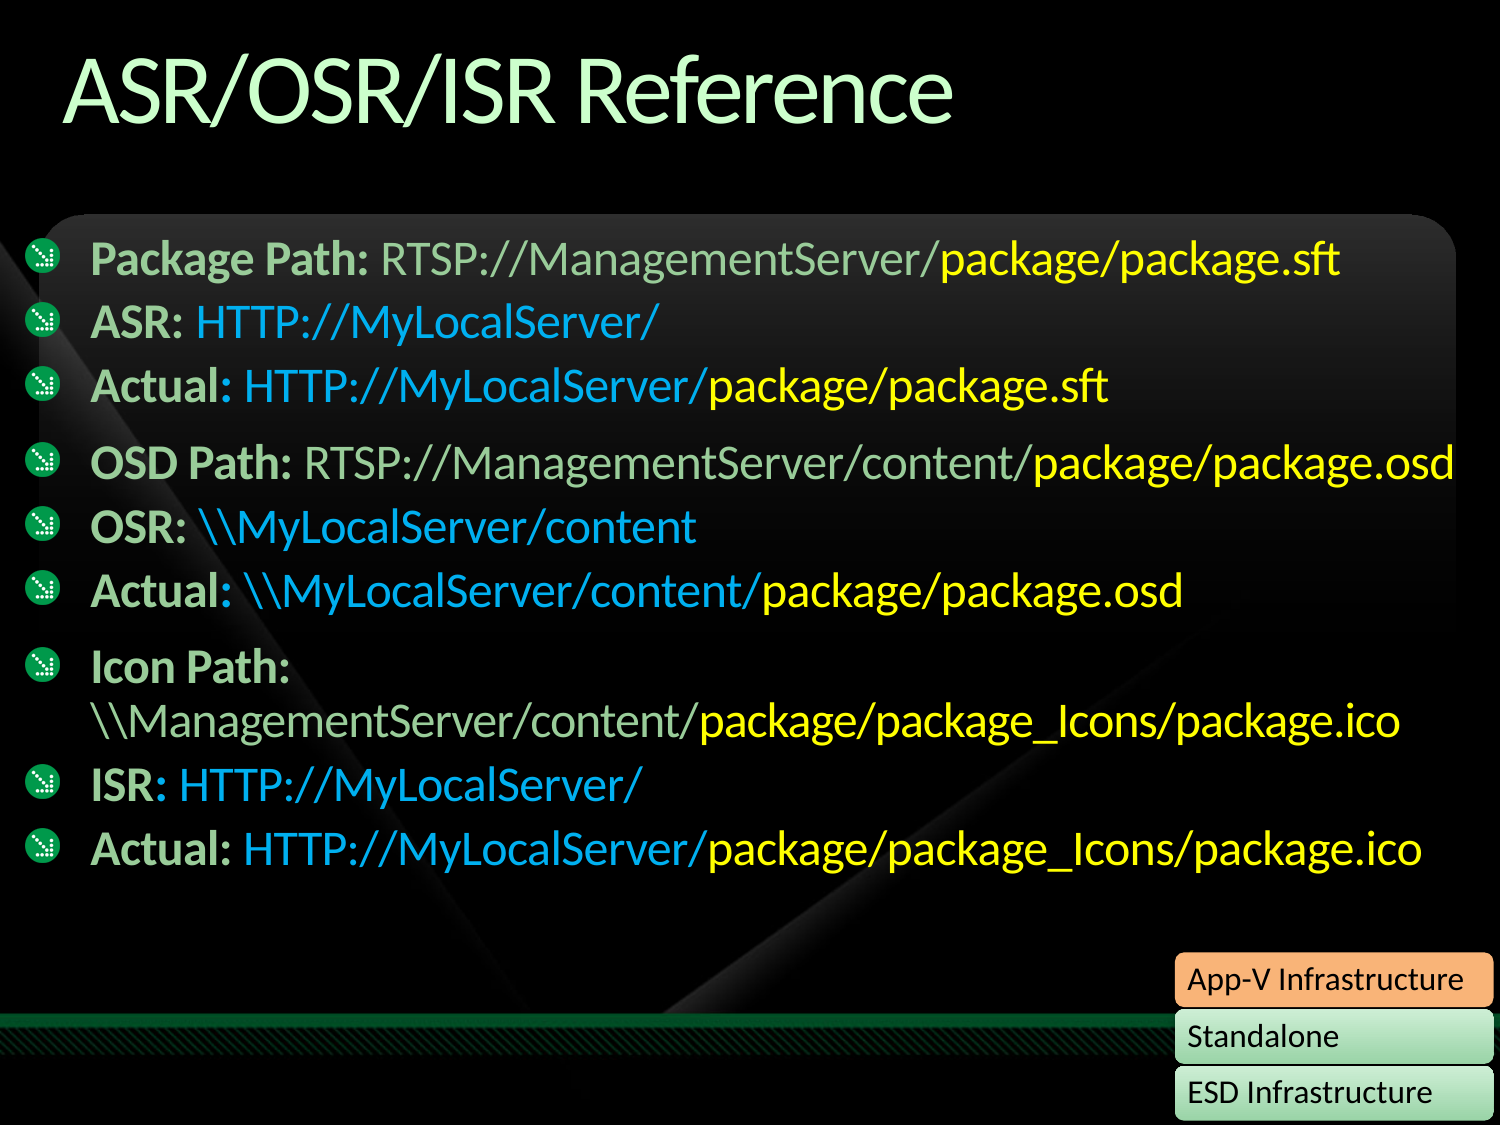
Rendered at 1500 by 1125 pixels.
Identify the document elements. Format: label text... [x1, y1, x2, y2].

title ASR/OSR/ISR Reference [62, 37, 1438, 147]
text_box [1174, 951, 1494, 1121]
text_box [49, 214, 1446, 231]
list Package Path: RTSP://ManagementServer/package/package.sft ASR: HTTP://MyLocalServer/ Actual: HTTP://MyLocalServer/package/package.sft OSD Path: RTSP://ManagementServer/content/package/package.osd OSR: \\MyLocalServer/content Actual: \\MyLocalServer/content/package/package.osd Icon Path: \\ManagementServer/content/package/package_Icons/package.ico ISR: HTTP://MyLocalServer/ Actual: HTTP://MyLocalServer/package/package_Icons/package.ico [25, 231, 1481, 980]
picture [0, 0, 1500, 1125]
